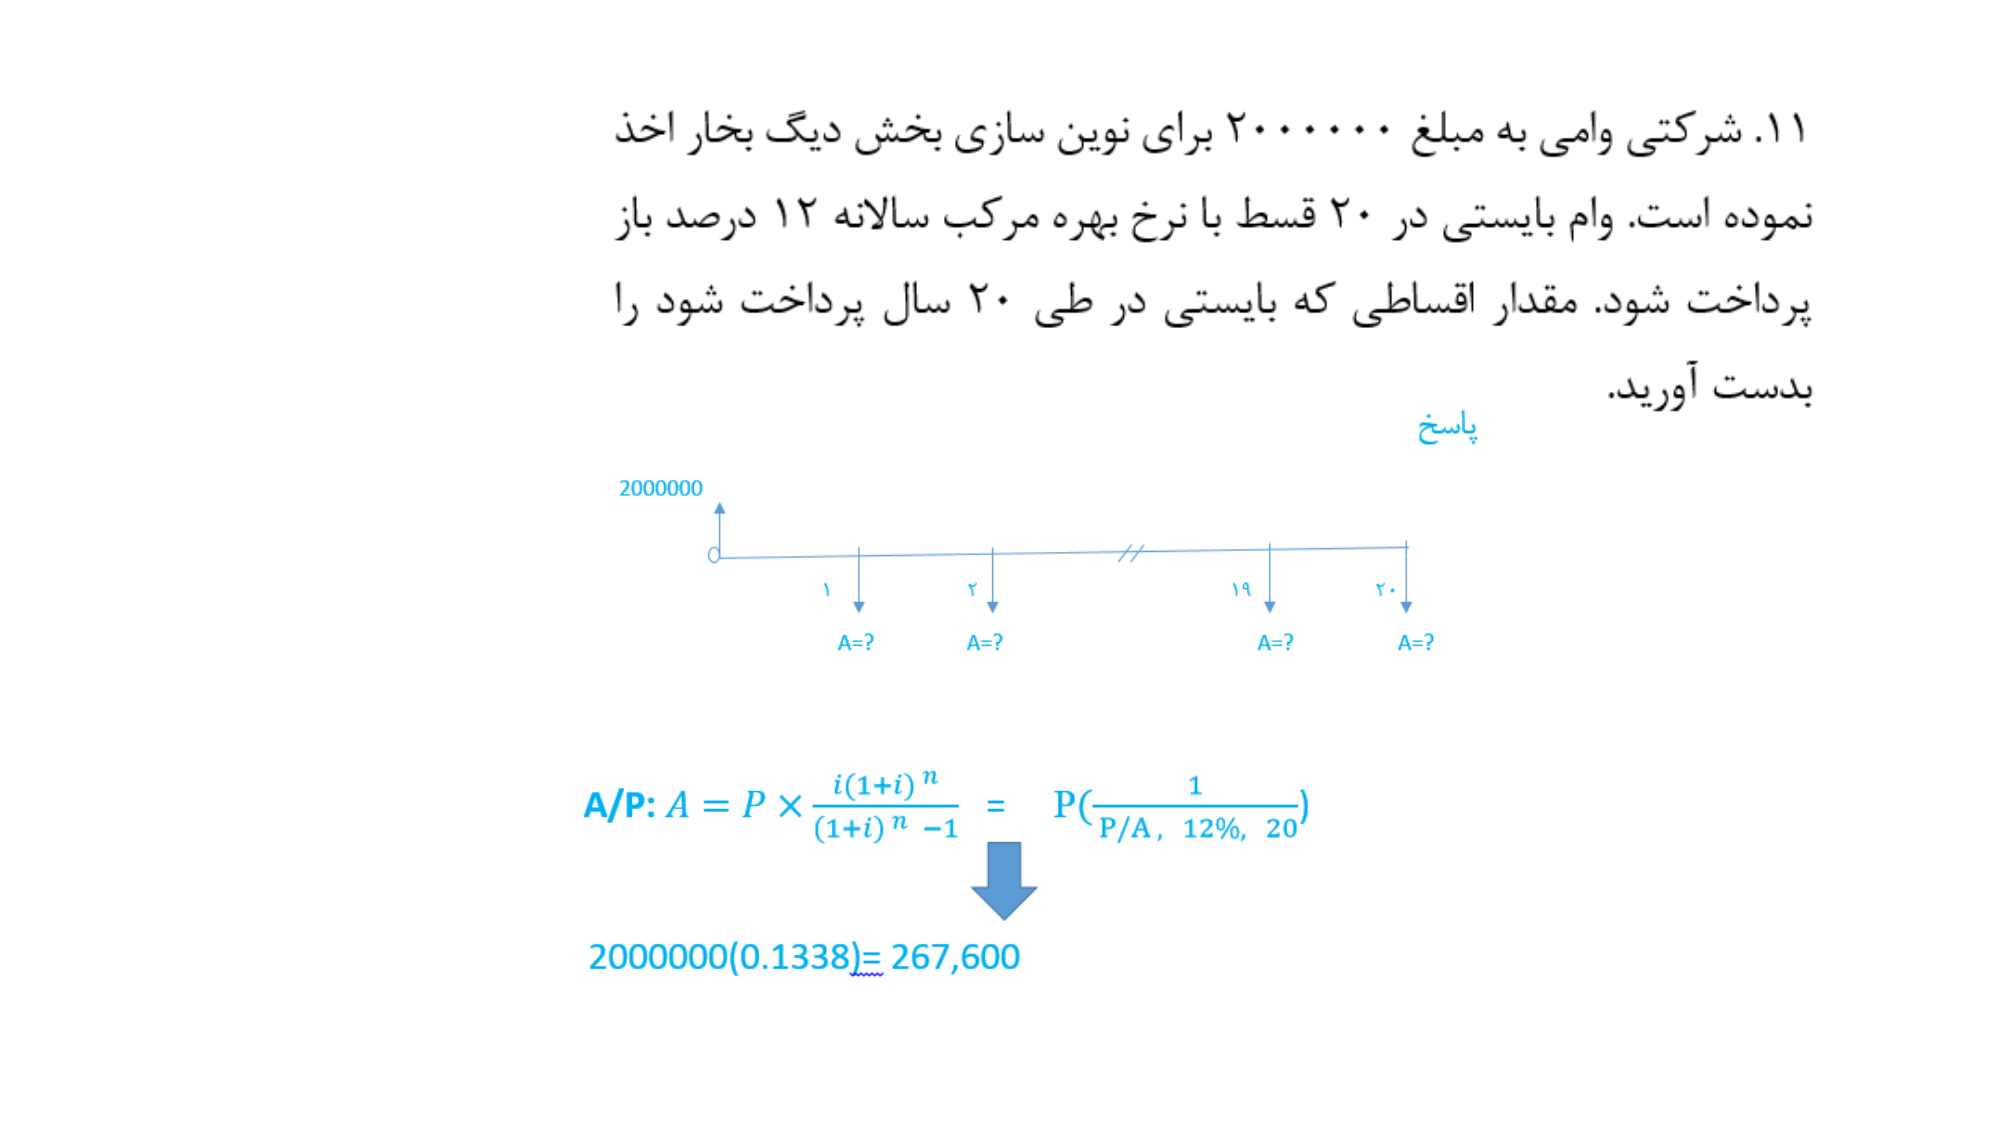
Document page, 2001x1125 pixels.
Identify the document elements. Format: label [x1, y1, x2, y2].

picture [483, 374, 1574, 1071]
list [463, 0, 2000, 439]
